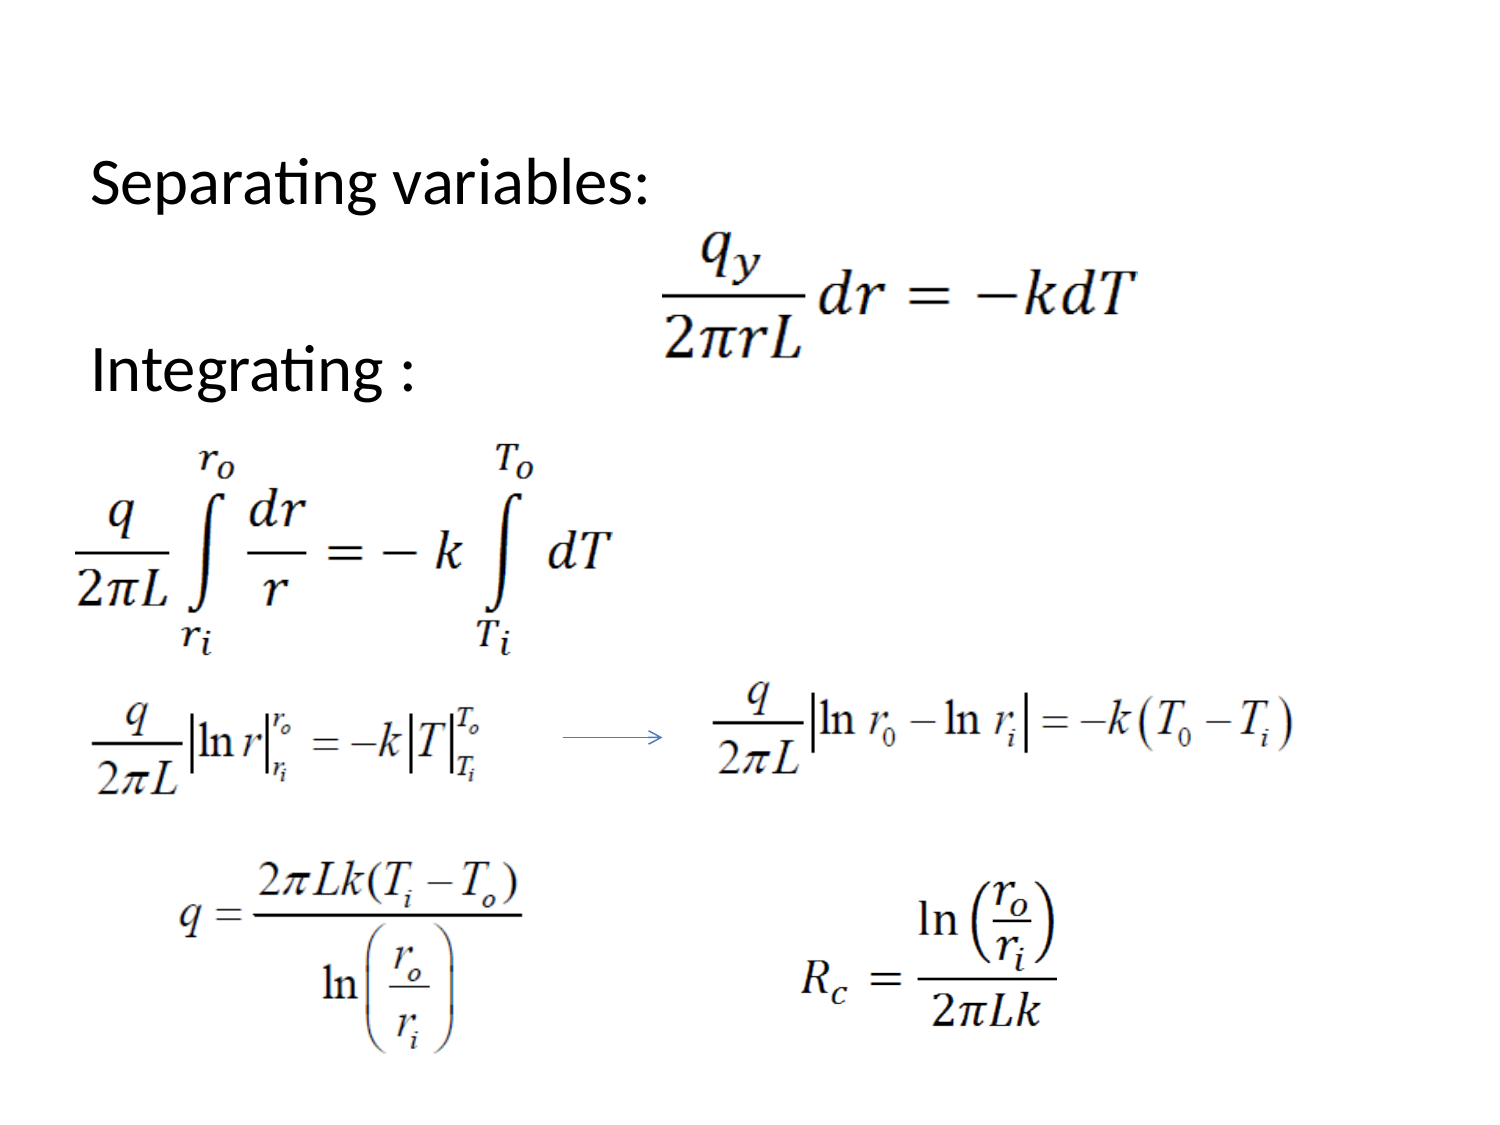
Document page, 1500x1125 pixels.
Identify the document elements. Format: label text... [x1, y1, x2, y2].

picture [149, 837, 538, 1071]
picture [74, 437, 613, 668]
picture [74, 687, 502, 829]
picture [662, 224, 1138, 374]
list Separating variables: Integrating : [75, 37, 1425, 1005]
picture [799, 874, 1057, 1040]
picture [699, 674, 1299, 799]
